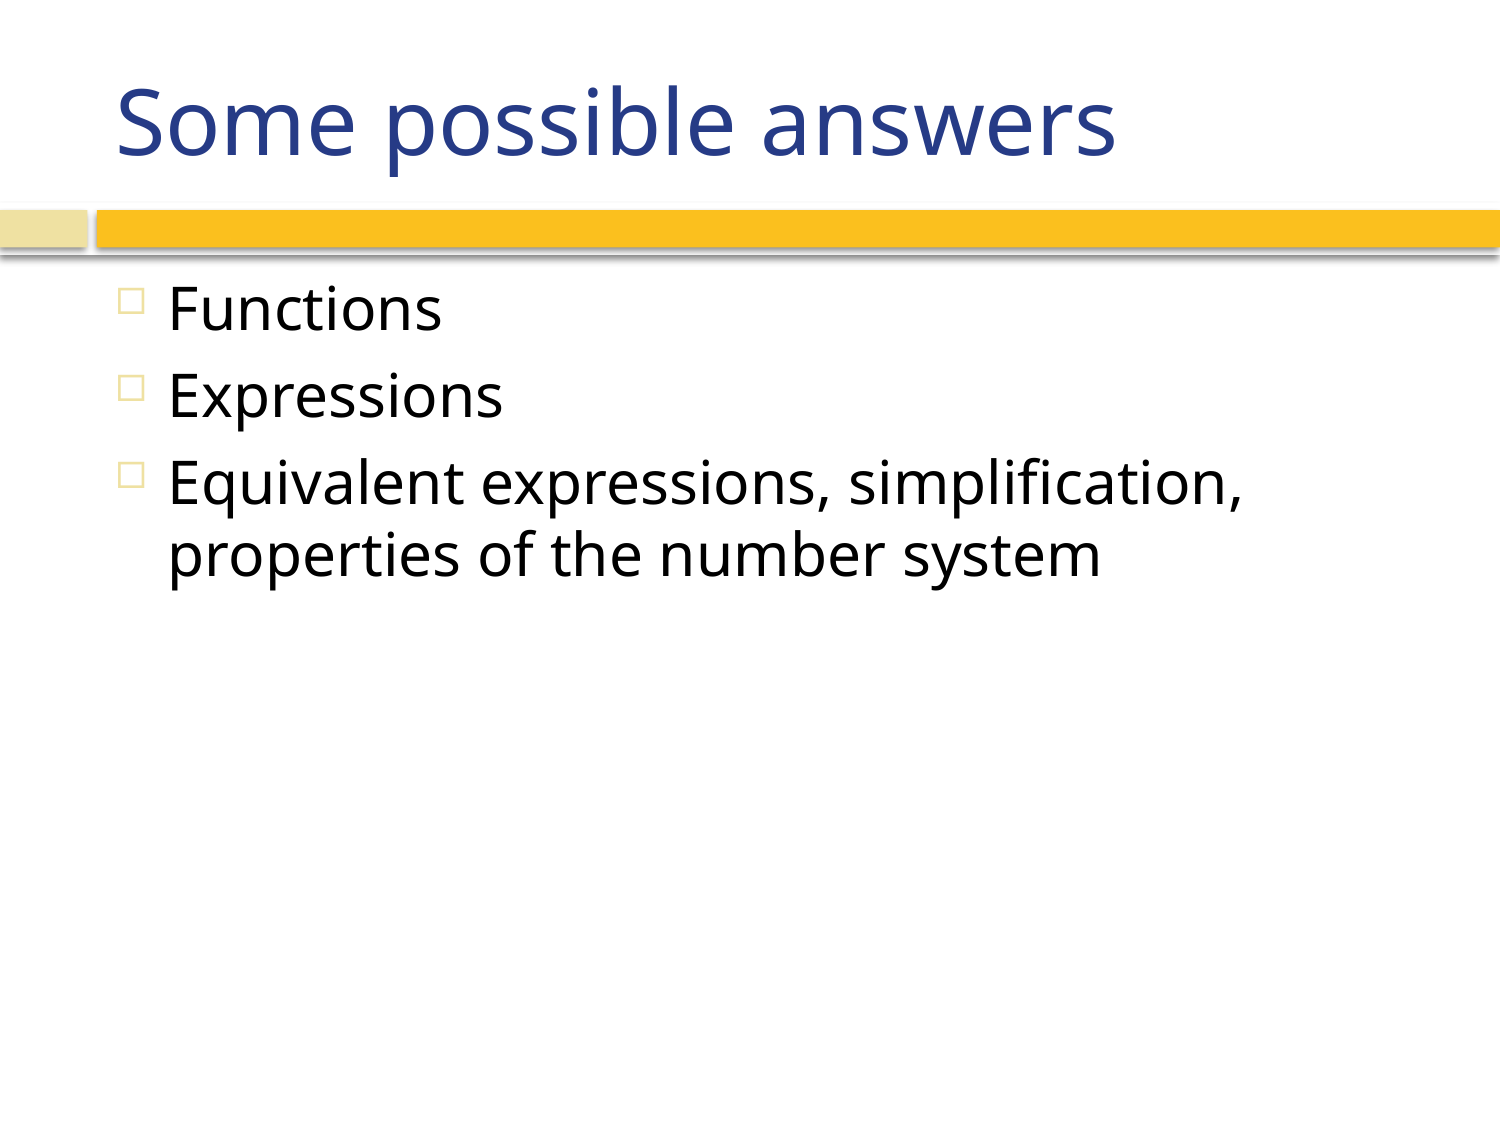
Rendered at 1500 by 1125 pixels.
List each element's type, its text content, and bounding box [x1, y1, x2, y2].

title Some possible answers [100, 37, 1438, 200]
list Functions Expressions Equivalent expressions, simplification, properties of the number system [100, 262, 1438, 1000]
